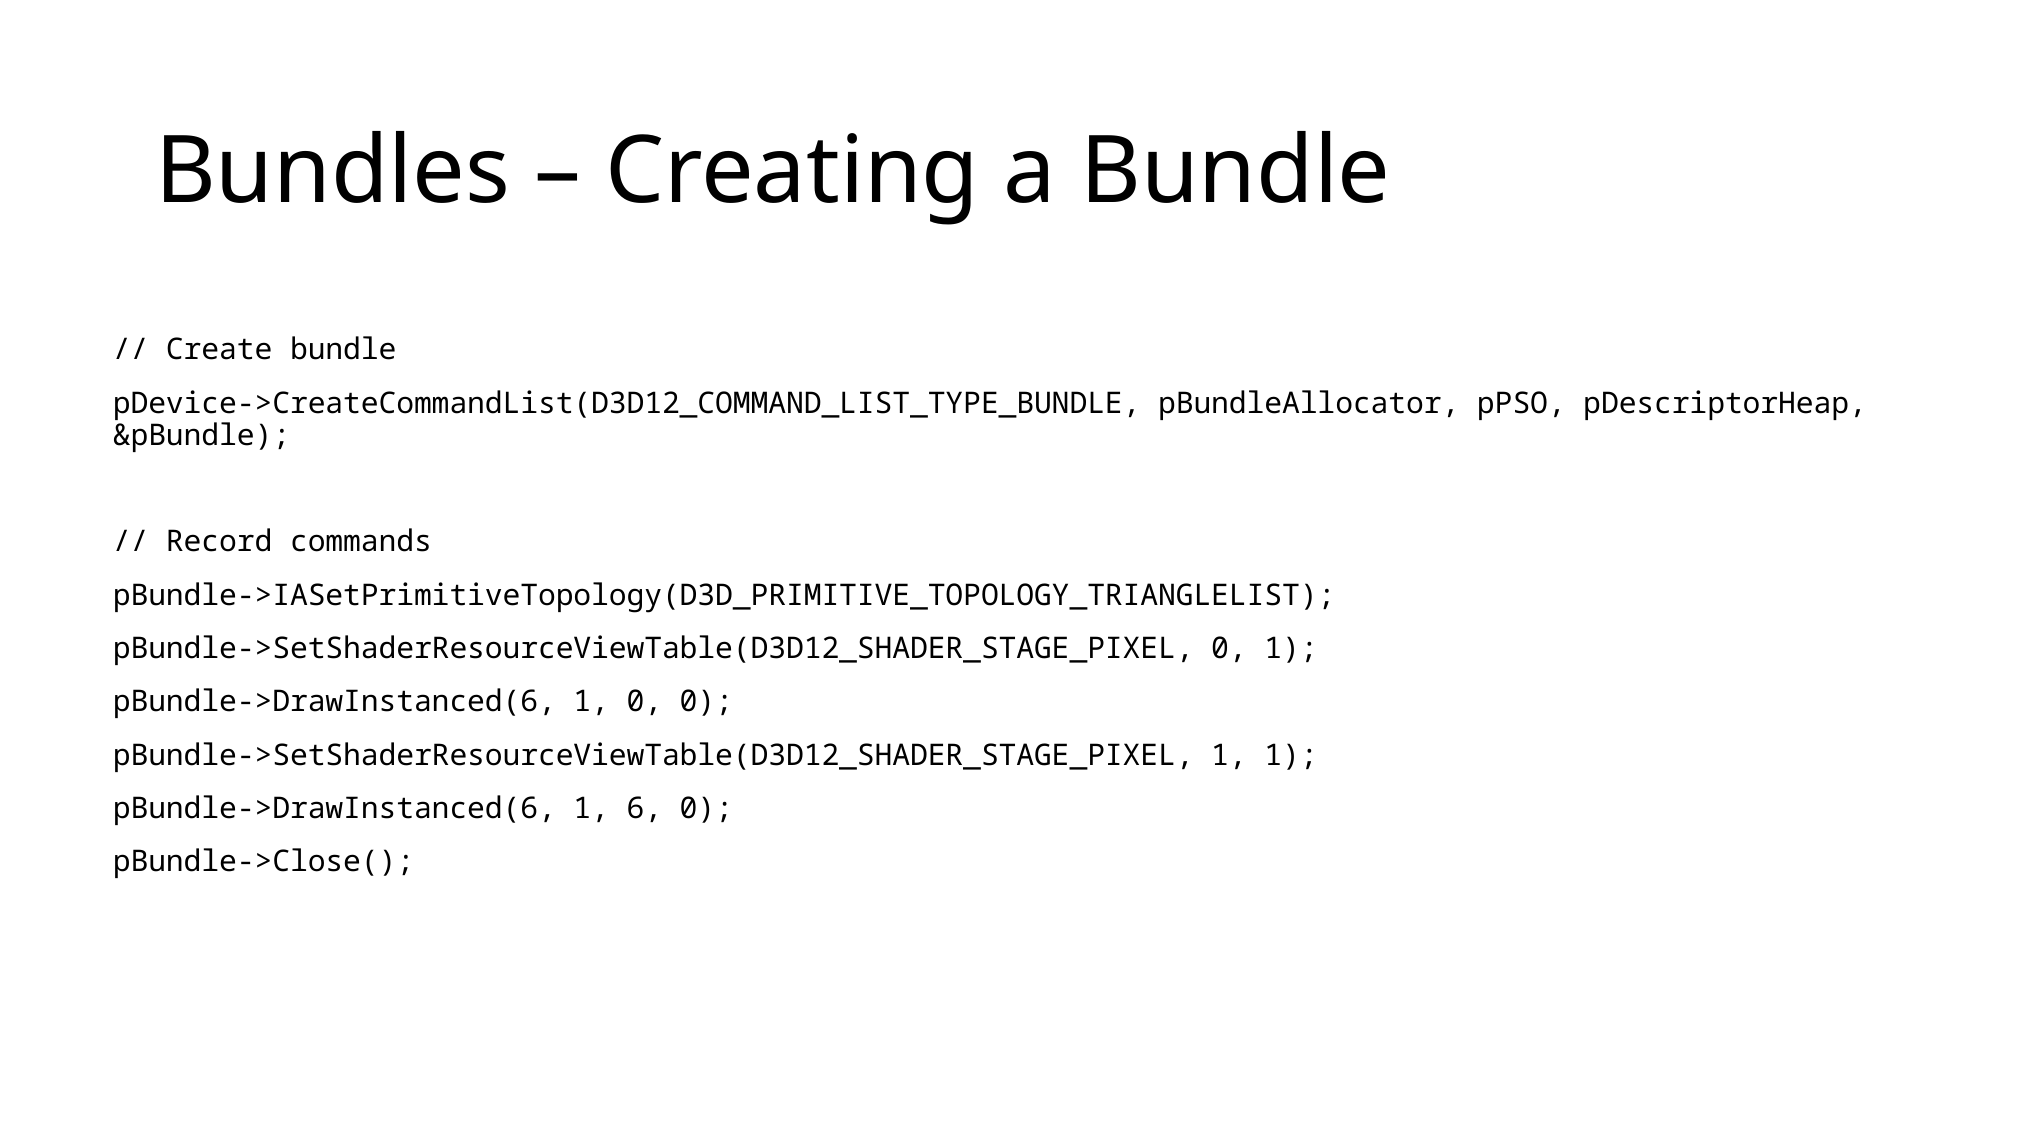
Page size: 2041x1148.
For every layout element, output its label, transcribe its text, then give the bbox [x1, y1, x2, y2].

list // Create bundle pDevice->CreateCommandList(D3D12_COMMAND_LIST_TYPE_BUNDLE, pBundleAllocator, pPSO, pDescriptorHeap, &pBundle); // Record commands pBundle->IASetPrimitiveTopology(D3D_PRIMITIVE_TOPOLOGY_TRIANGLELIST); pBundle->SetShaderResourceViewTable(D3D12_SHADER_STAGE_PIXEL, 0, 1); pBundle->DrawInstanced(6, 1, 0, 0); pBundle->SetShaderResourceViewTable(D3D12_SHADER_STAGE_PIXEL, 1, 1); pBundle->DrawInstanced(6, 1, 6, 0); pBundle->Close(); [97, 326, 1943, 1055]
title Bundles – Creating a Bundle [140, 61, 1900, 283]
